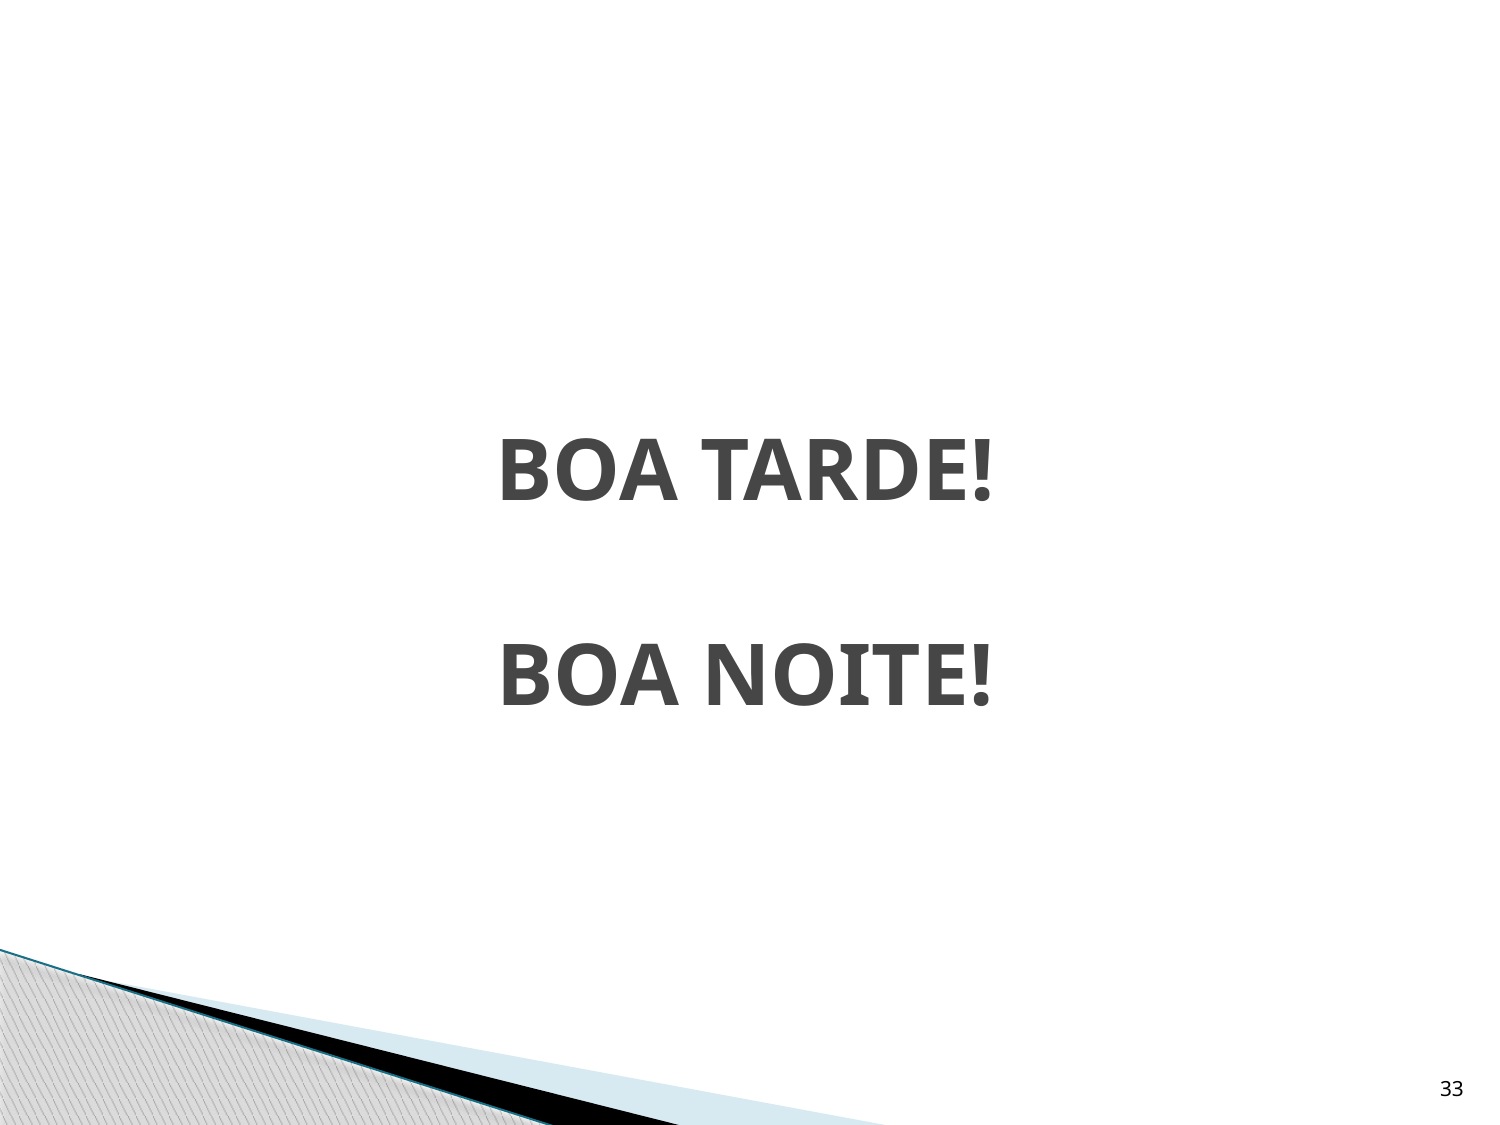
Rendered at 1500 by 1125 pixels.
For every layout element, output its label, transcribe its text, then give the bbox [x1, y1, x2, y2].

slide_number 33 [1418, 1051, 1479, 1112]
title BOA TARDE! BOA NOITE! [70, 269, 1421, 868]
